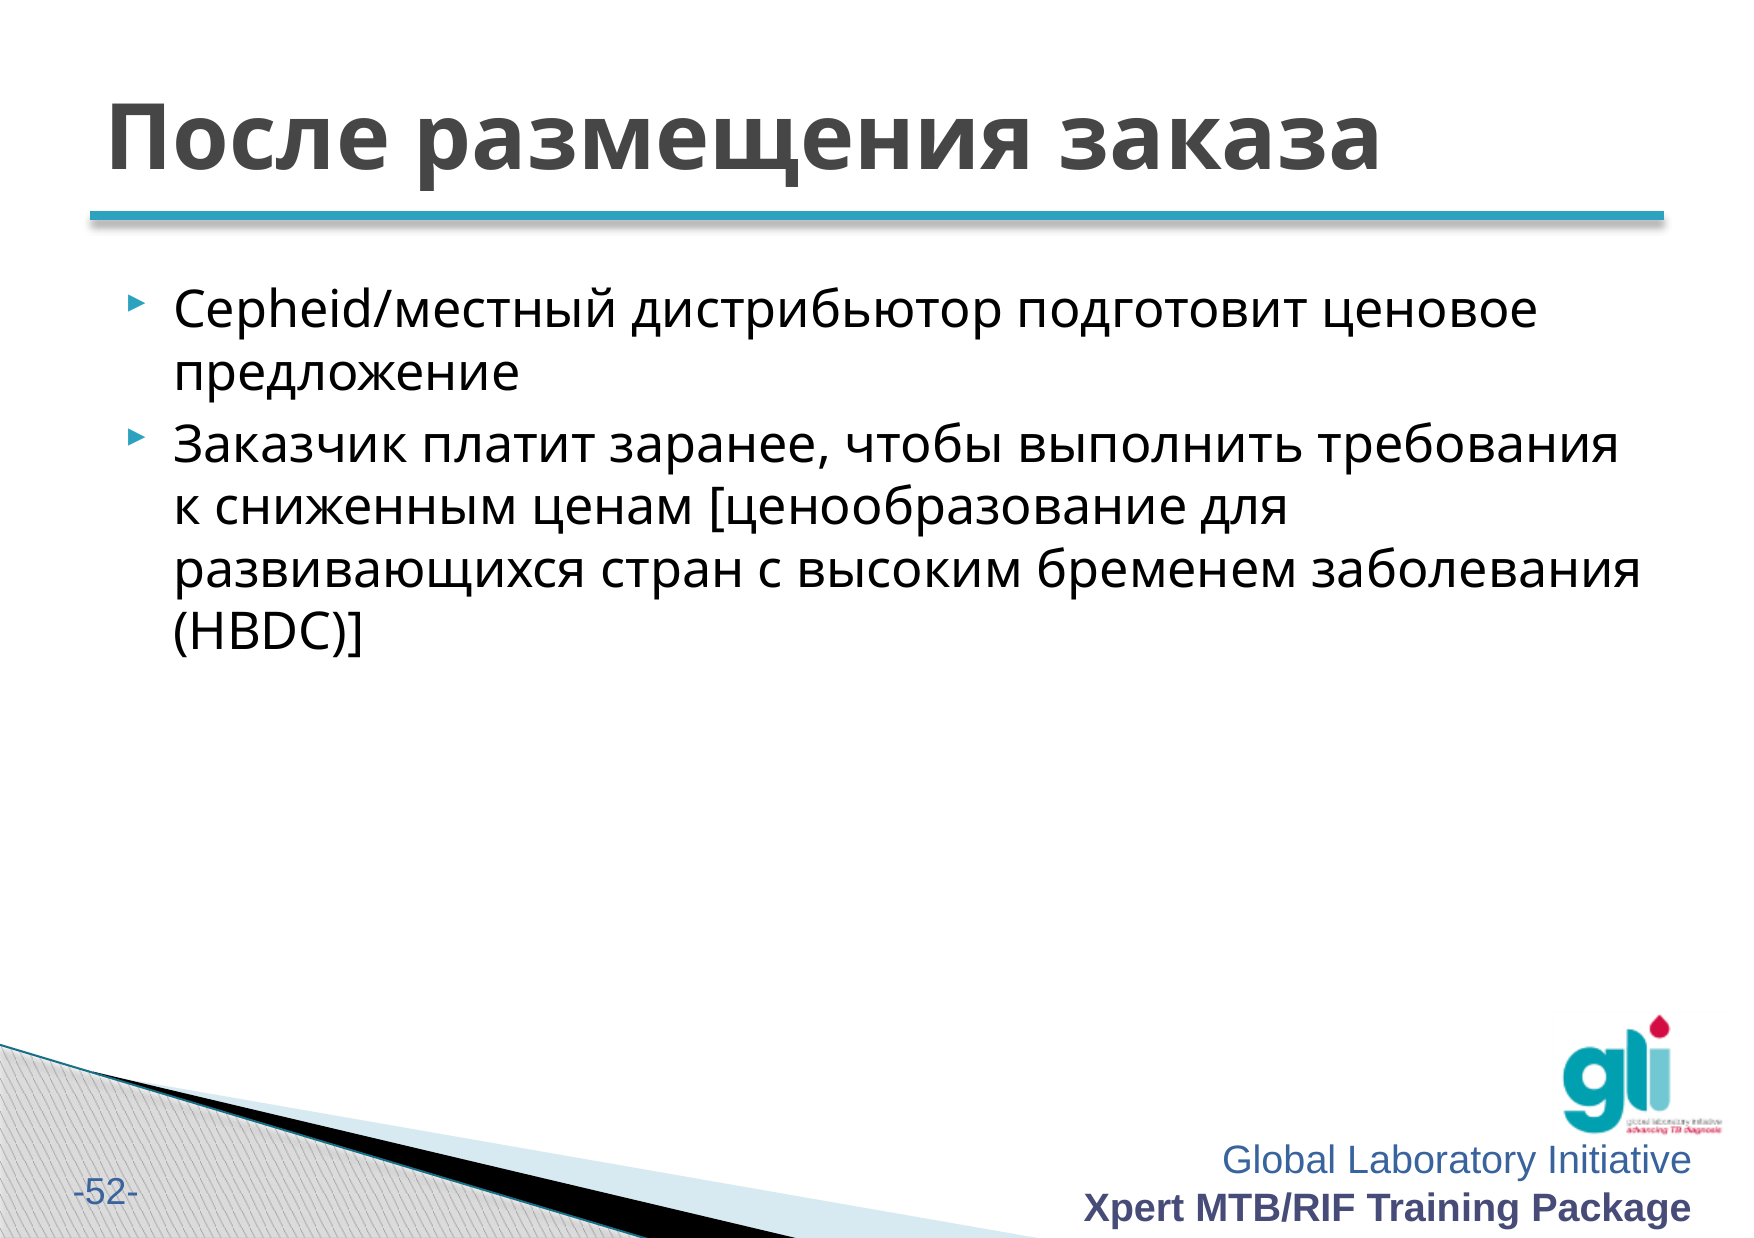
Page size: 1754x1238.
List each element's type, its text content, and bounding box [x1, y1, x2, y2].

title После размещения заказа [87, 49, 1666, 216]
list Cepheid/местный дистрибьютор подготовит ценовое предложение Заказчик платит заранее, чтобы выполнить требования к сниженным ценам [ценообразование для развивающихся стран с высоким бременем заболевания (HBDC)] [87, 267, 1666, 996]
picture [1553, 1011, 1727, 1139]
